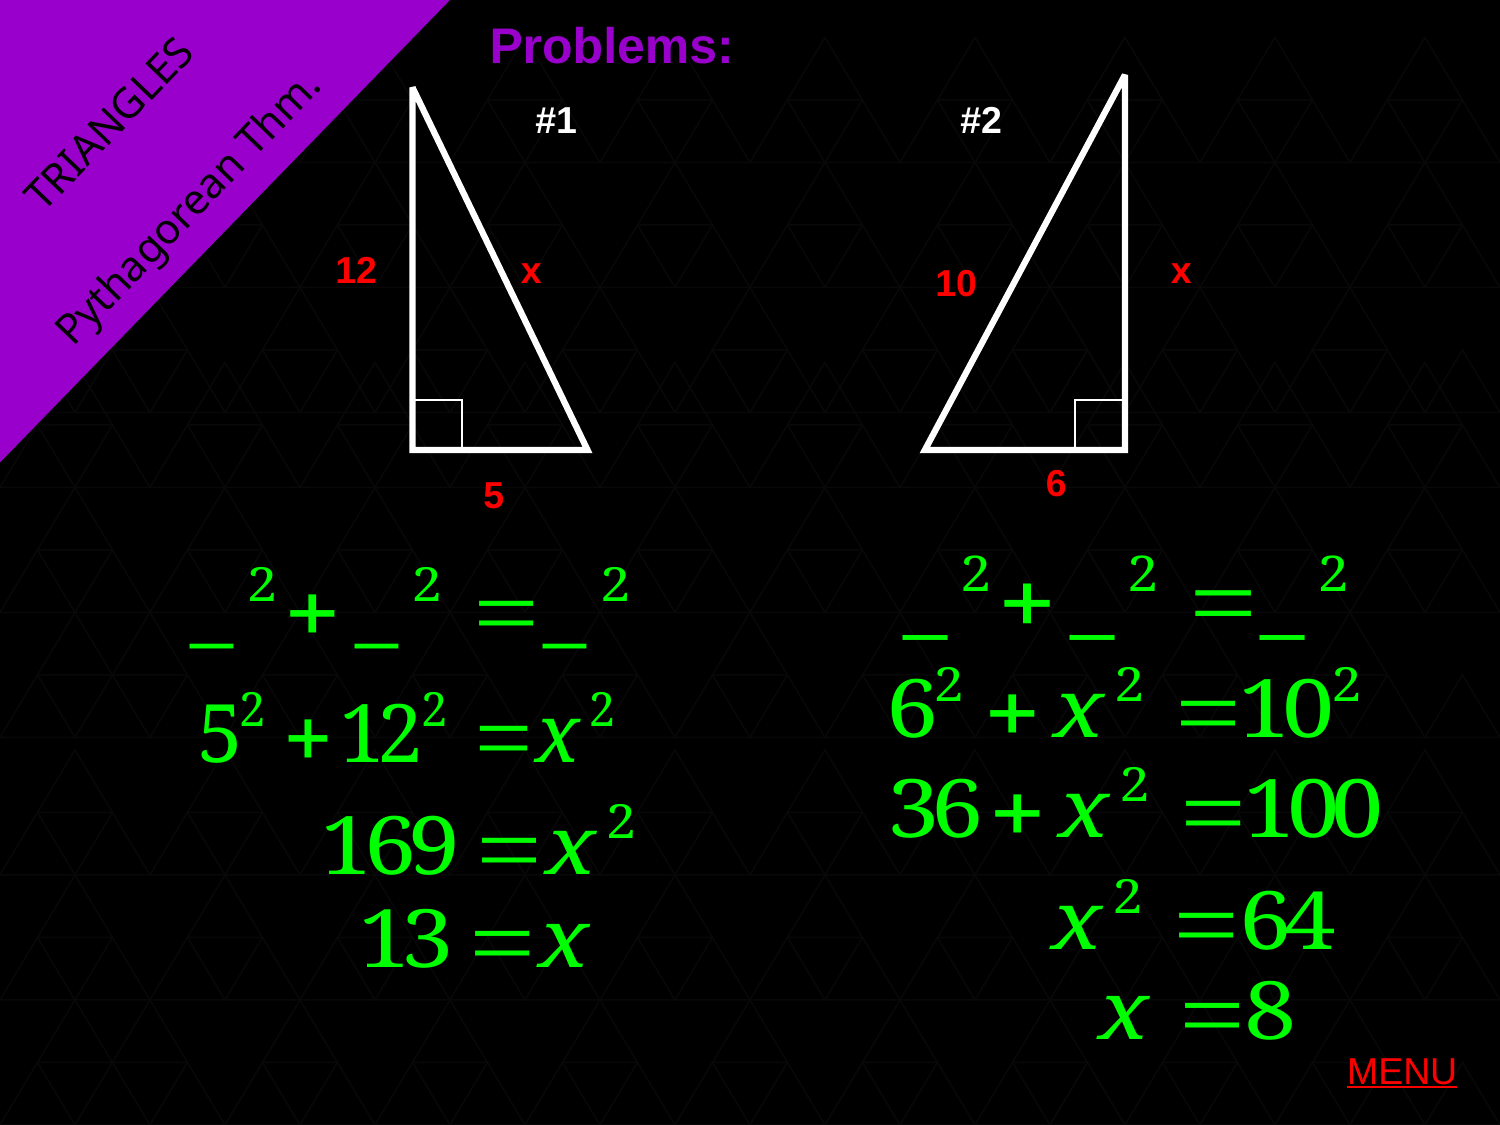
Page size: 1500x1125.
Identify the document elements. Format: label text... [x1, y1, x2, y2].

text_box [312, 787, 647, 896]
text_box 6 [999, 437, 1113, 525]
text_box #1 [500, 74, 613, 163]
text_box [874, 649, 1373, 749]
text_box Problems: [474, 0, 1063, 88]
text_box [412, 87, 588, 450]
text_box 5 [437, 449, 550, 538]
text_box x [474, 224, 588, 313]
text_box [924, 74, 1125, 450]
text_box [412, 399, 463, 450]
text_box Pythagorean Thm. [0, 0, 386, 412]
text_box #2 [924, 74, 1038, 163]
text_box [874, 749, 1390, 858]
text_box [349, 899, 608, 988]
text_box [887, 537, 1356, 648]
text_box [0, 0, 450, 463]
text_box TRIANGLES [0, 9, 219, 236]
text_box MENU [1332, 1039, 1473, 1100]
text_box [187, 674, 626, 783]
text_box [1084, 972, 1303, 1060]
text_box 12 [300, 224, 413, 313]
text_box x [1125, 224, 1238, 313]
text_box [1074, 399, 1125, 450]
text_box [1037, 862, 1350, 971]
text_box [174, 549, 643, 665]
text_box 10 [900, 237, 1013, 325]
